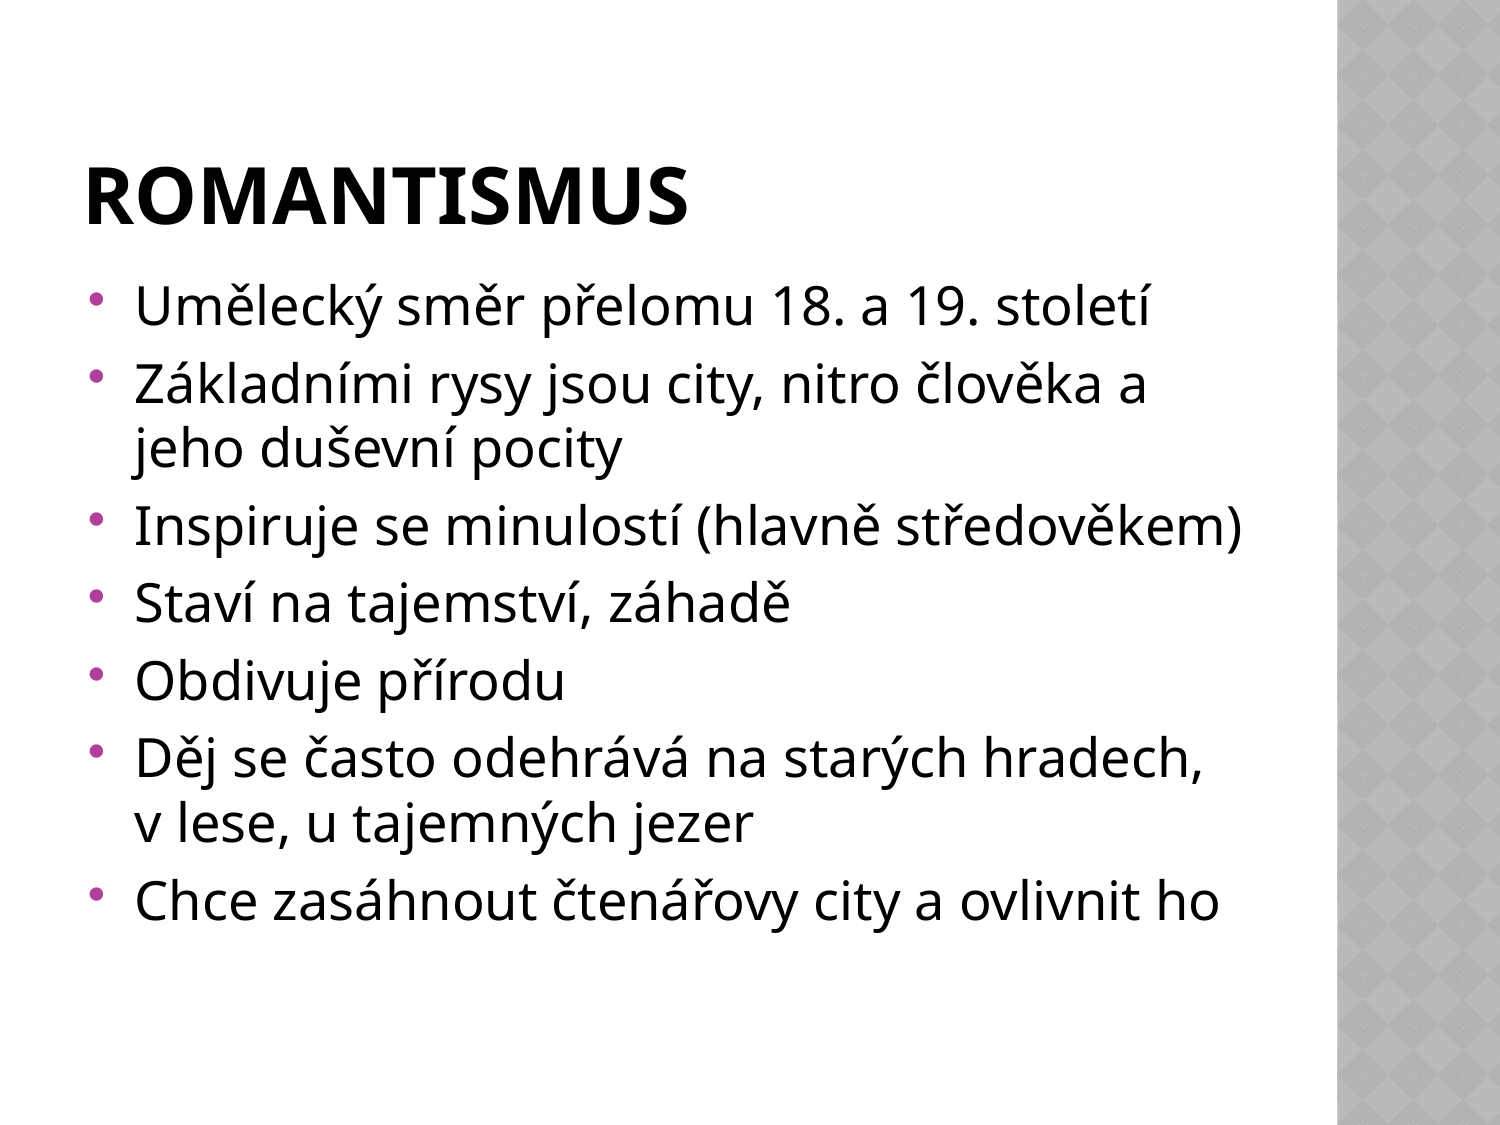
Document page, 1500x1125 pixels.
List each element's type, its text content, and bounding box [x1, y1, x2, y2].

list Umělecký směr přelomu 18. a 19. století Základními rysy jsou city, nitro člověka a jeho duševní pocity Inspiruje se minulostí (hlavně středověkem) Staví na tajemství, záhadě Obdivuje přírodu Děj se často odehrává na starých hradech, v lese, u tajemných jezer Chce zasáhnout čtenářovy city a ovlivnit ho [75, 264, 1263, 1059]
title Romantismus [75, 52, 1263, 240]
